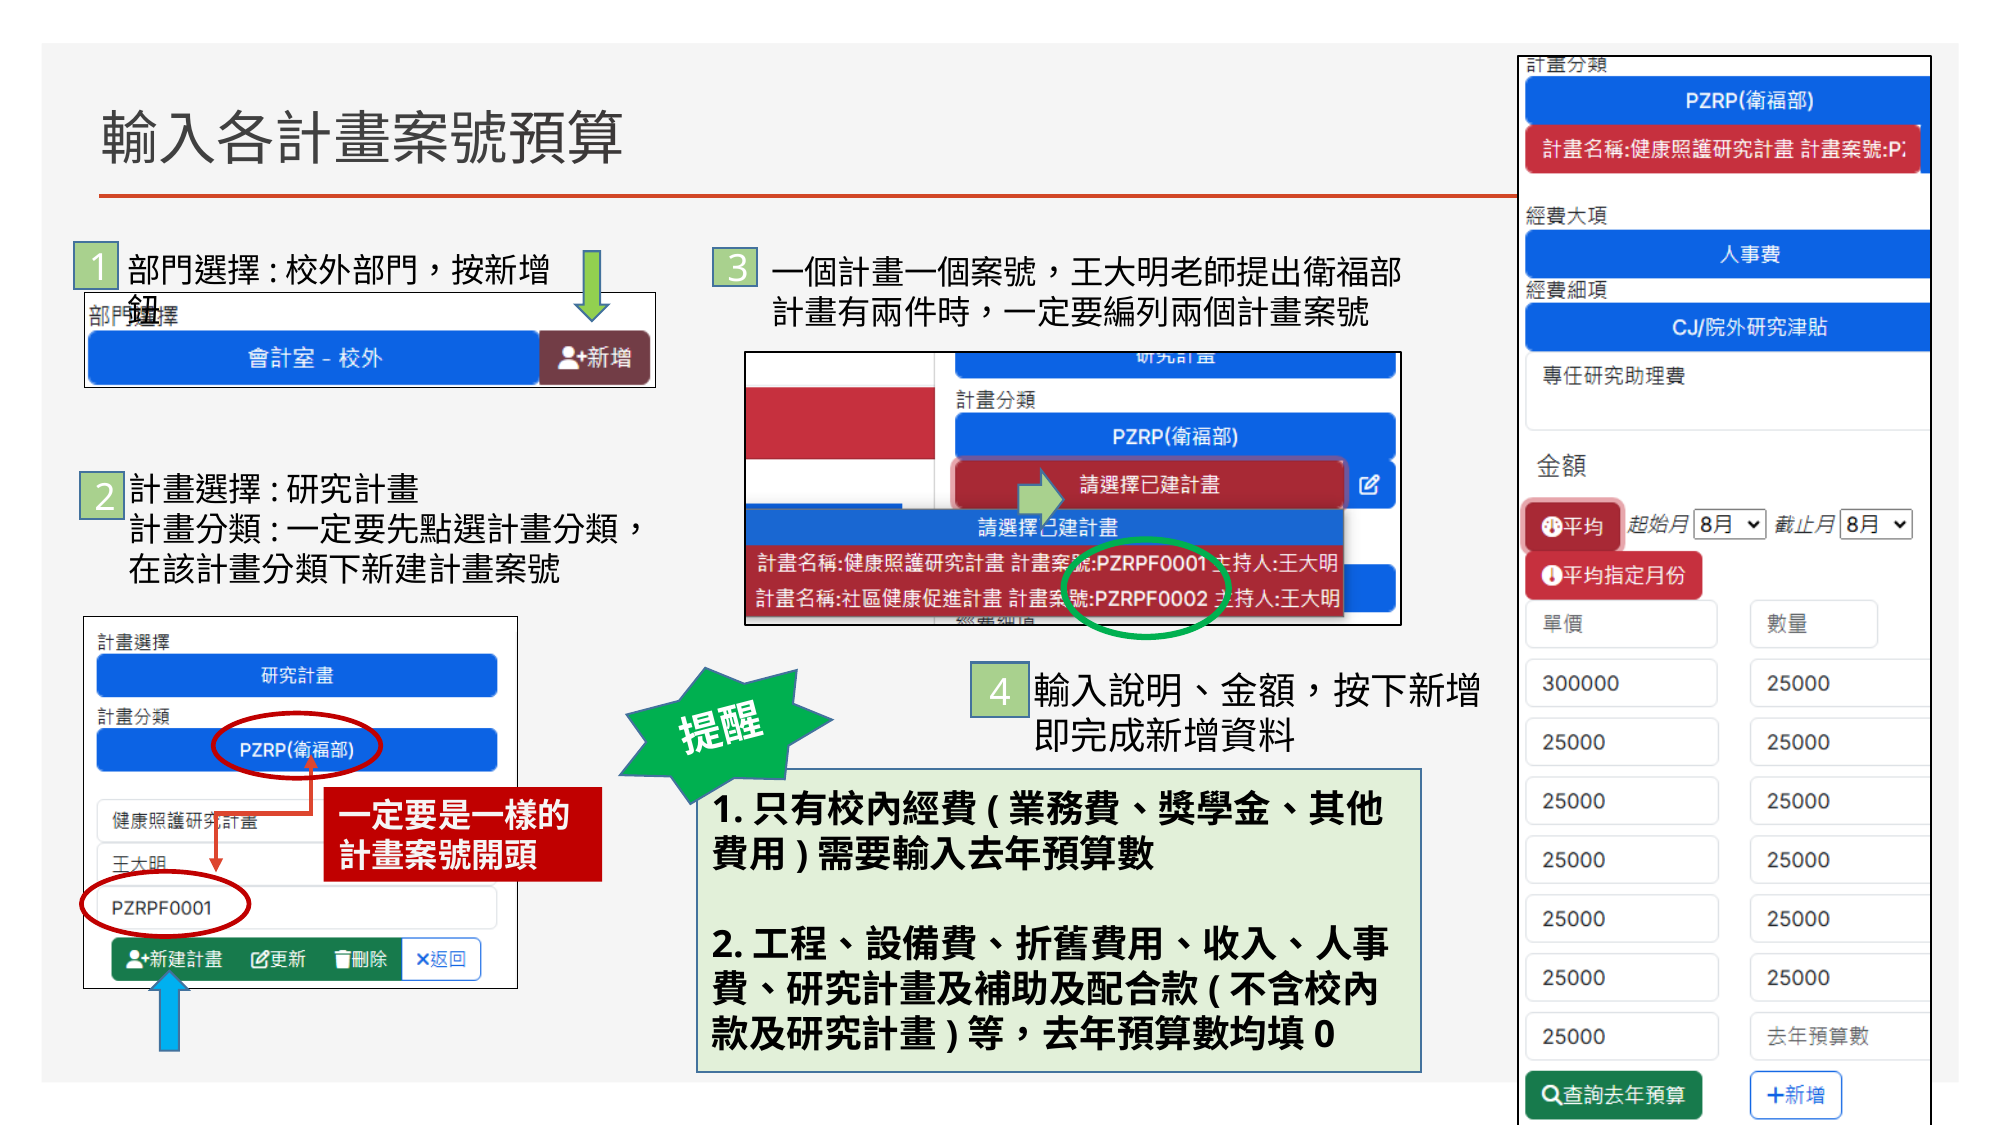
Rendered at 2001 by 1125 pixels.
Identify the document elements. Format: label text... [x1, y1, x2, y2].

title 輸入各計畫案號預算 [85, 73, 1214, 179]
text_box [79, 461, 639, 1051]
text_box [712, 243, 1422, 637]
picture [1519, 57, 1931, 1125]
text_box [611, 662, 1422, 1072]
text_box 輸入說明、金額，按下新增即完成新增資料 [1018, 659, 1502, 809]
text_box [74, 241, 656, 388]
